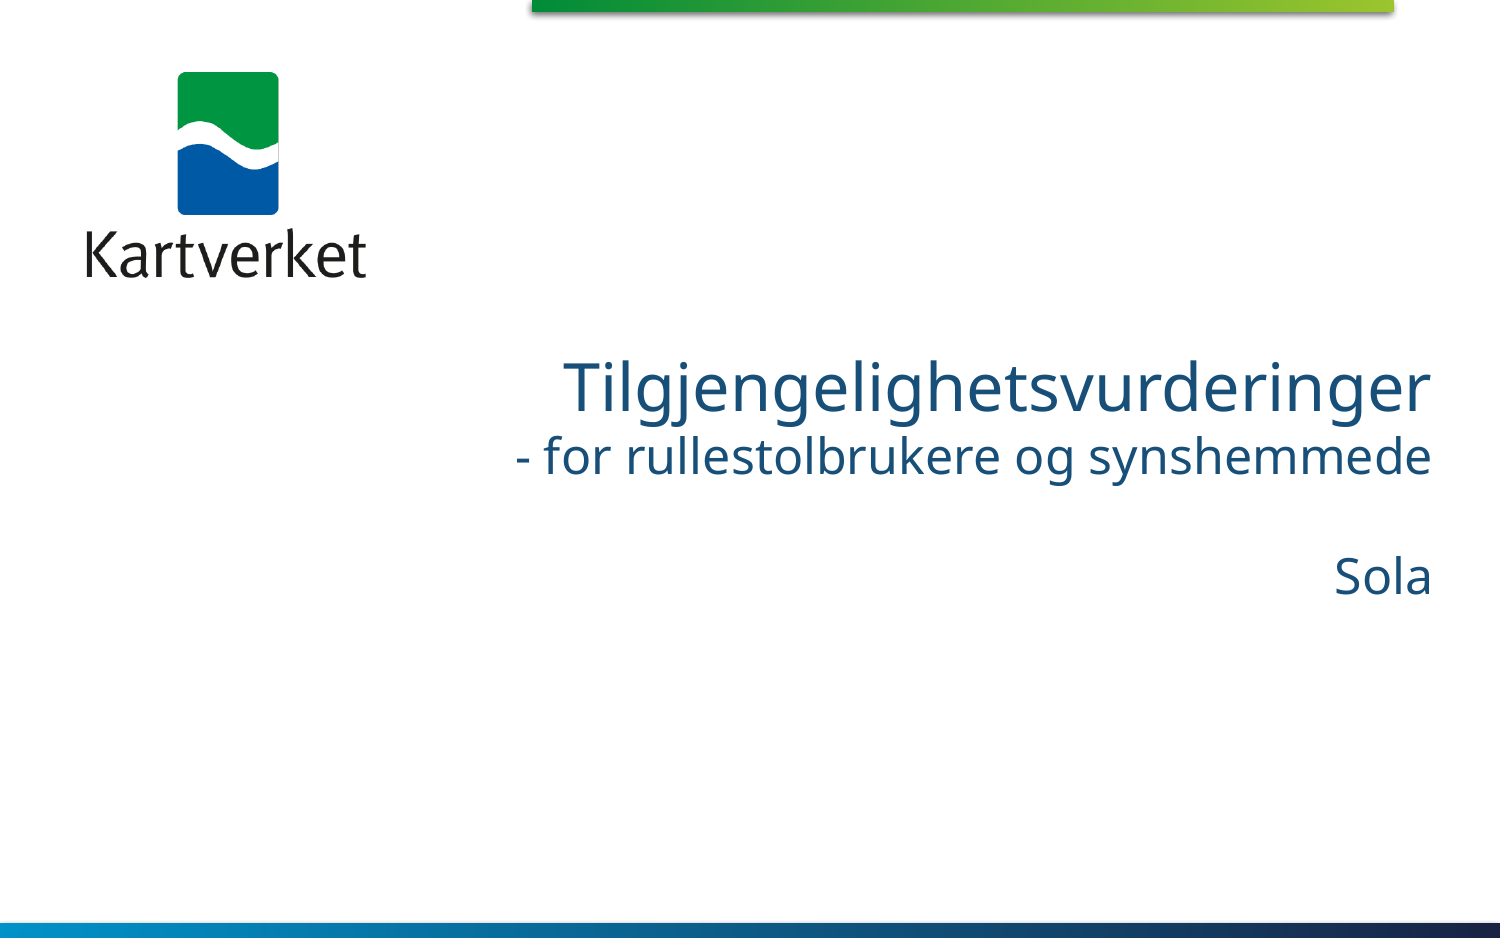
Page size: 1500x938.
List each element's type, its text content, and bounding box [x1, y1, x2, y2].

text_box Tilgjengelighetsvurderinger - for rullestolbrukere og synshemmede Sola [66, 337, 1449, 613]
